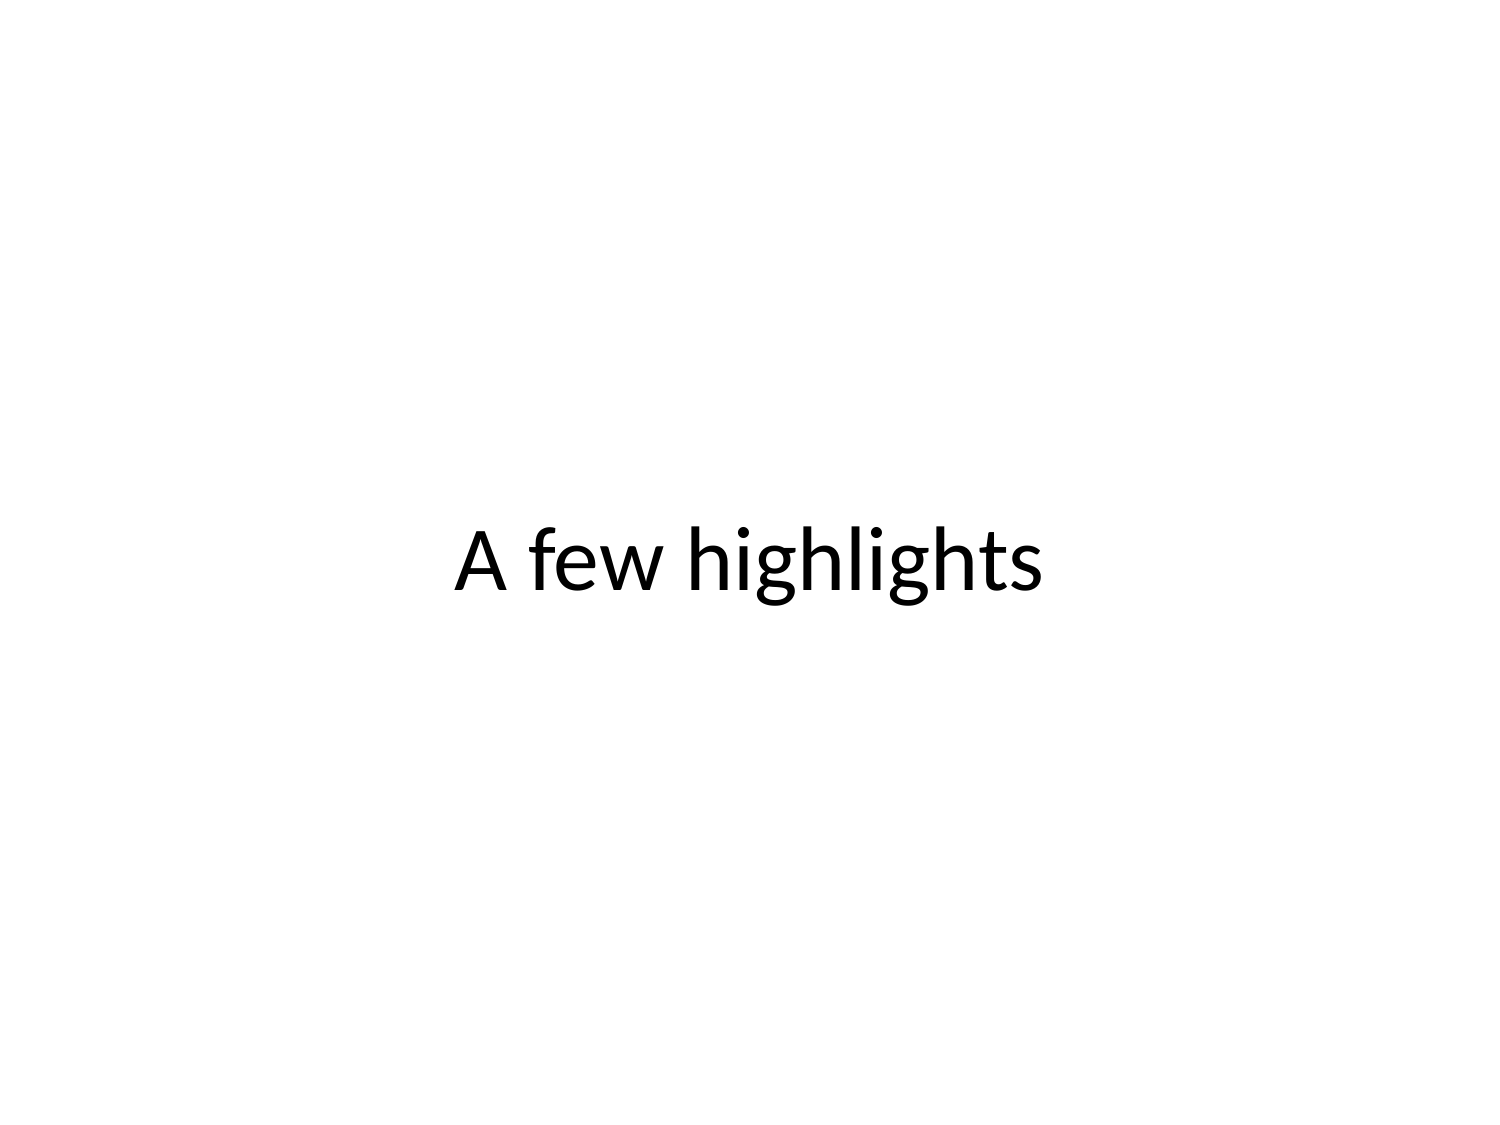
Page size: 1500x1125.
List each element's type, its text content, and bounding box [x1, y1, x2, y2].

title A few highlights [74, 44, 1426, 1063]
